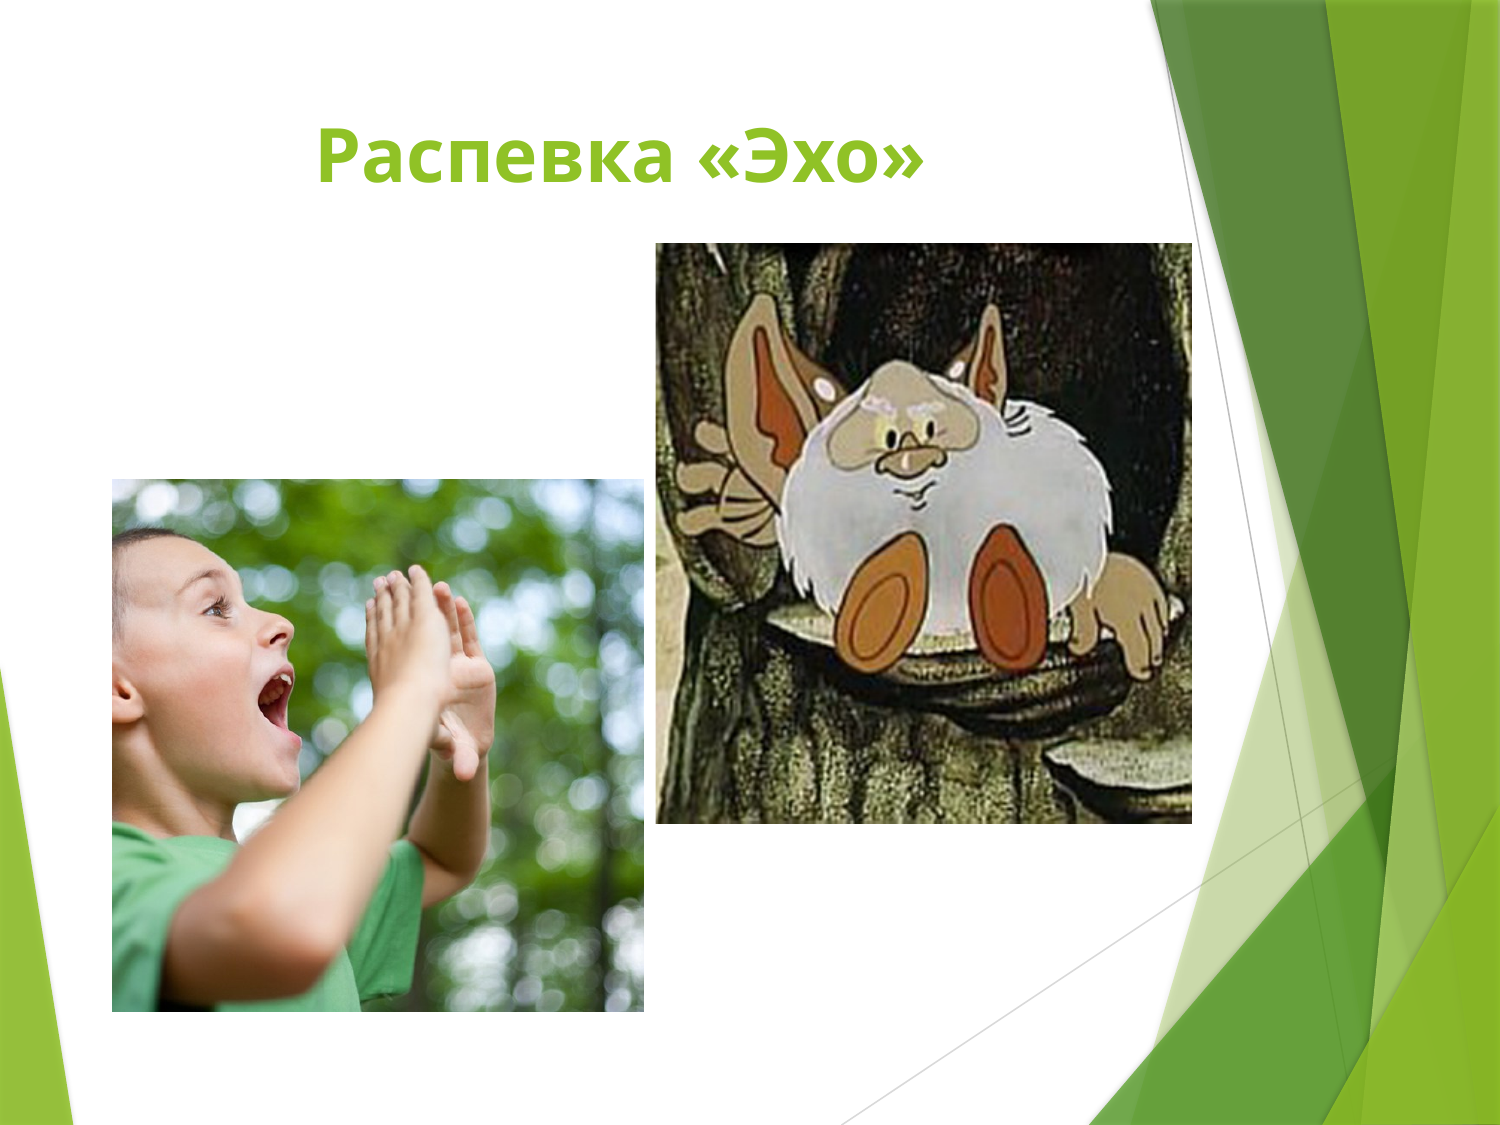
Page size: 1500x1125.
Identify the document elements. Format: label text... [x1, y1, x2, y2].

title Распевка «Эхо» [99, 99, 1142, 317]
picture [654, 242, 1193, 825]
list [111, 479, 645, 1012]
